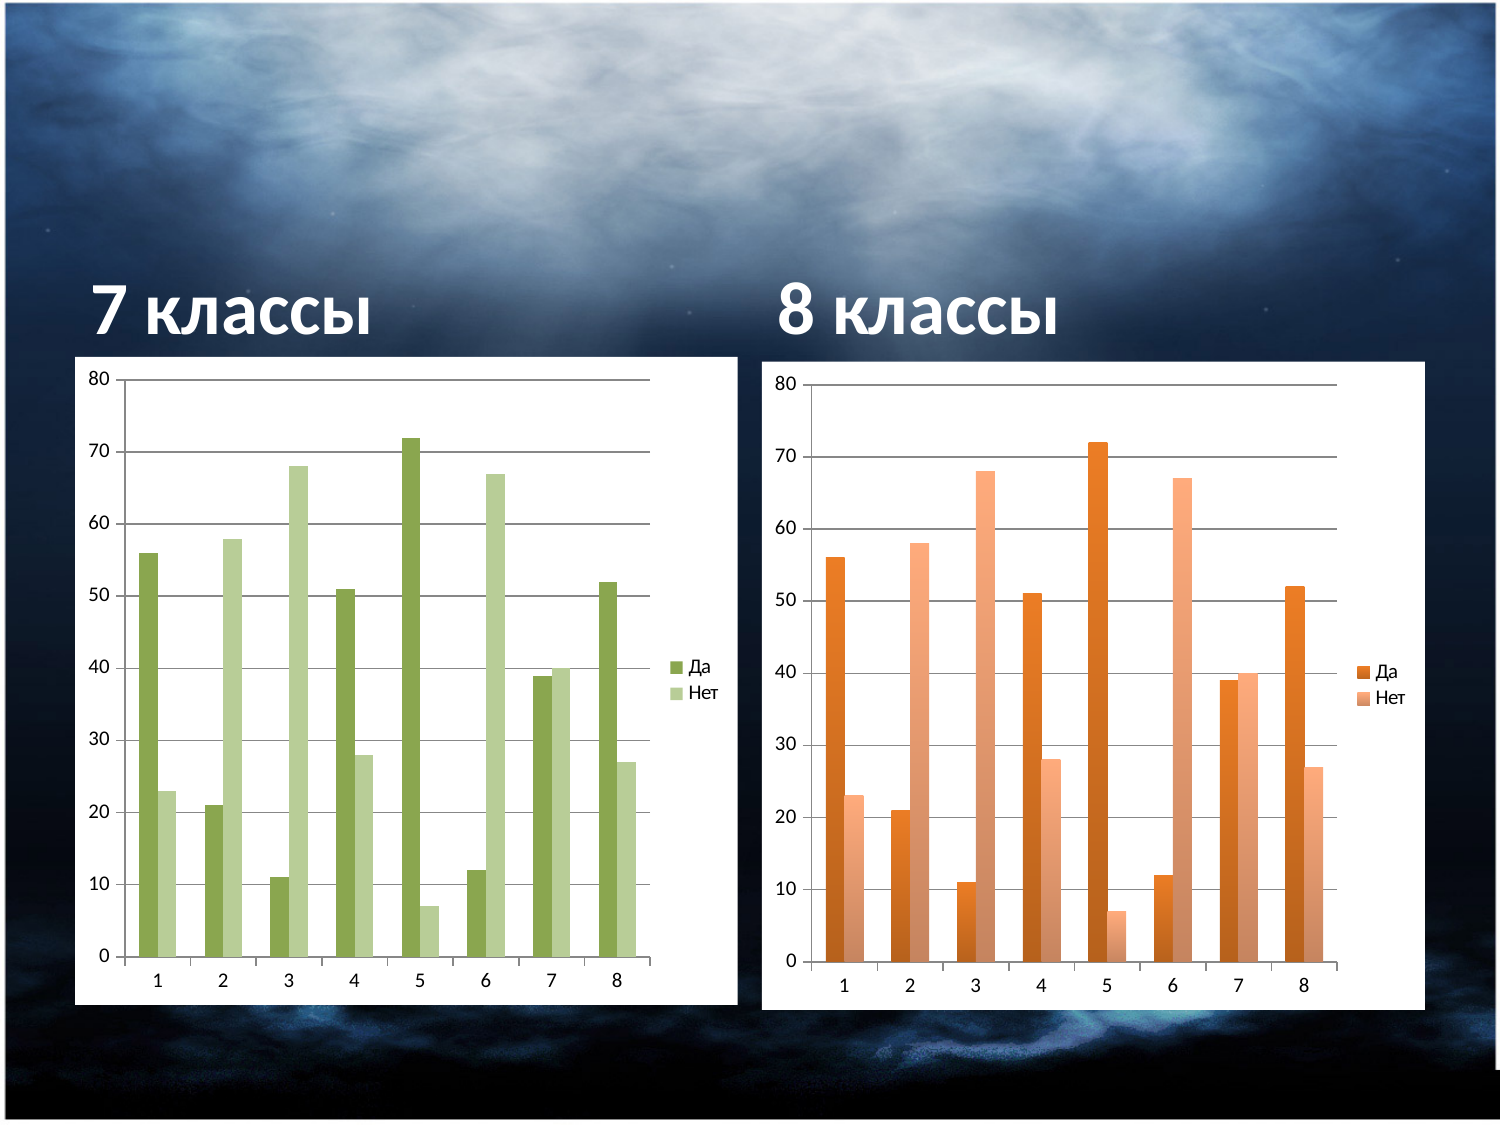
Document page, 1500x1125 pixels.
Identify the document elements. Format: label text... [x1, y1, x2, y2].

list 8 классы [761, 251, 1425, 357]
chart [761, 361, 1426, 1011]
chart [74, 356, 738, 1006]
picture [0, 0, 1500, 1125]
list 7 классы [75, 251, 738, 356]
